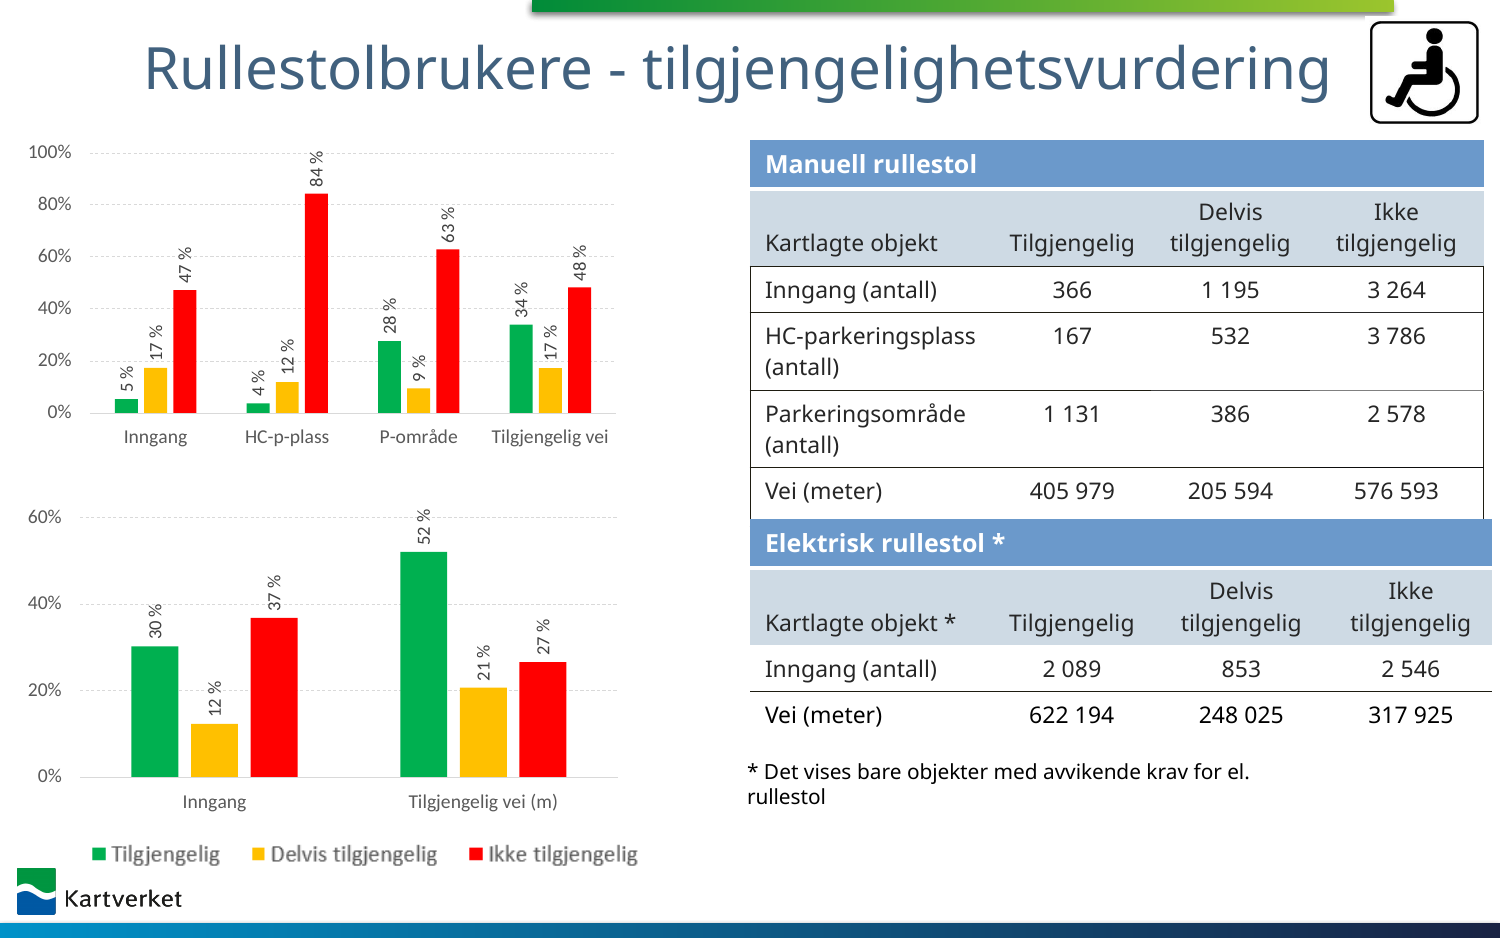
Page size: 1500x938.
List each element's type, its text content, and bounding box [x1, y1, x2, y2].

table_cell 3 264 [1310, 267, 1483, 312]
table_cell 205 594 [1151, 468, 1310, 519]
table_cell 405 979 [994, 468, 1151, 519]
picture [1365, 16, 1484, 129]
table_cell 248 025 [1153, 692, 1330, 738]
table_cell 386 [1151, 391, 1310, 467]
table_cell Kartlagte objekt [750, 191, 994, 266]
table_header Manuell rullestol [750, 140, 1484, 187]
table_cell 366 [994, 267, 1151, 312]
table_cell 167 [994, 313, 1151, 390]
table_header Elektrisk rullestol * [750, 519, 1492, 566]
table_cell 1 195 [1151, 267, 1310, 312]
text_box * Det vises bare objekter med avvikende krav for el. rullestol [732, 751, 1317, 816]
picture [20, 499, 630, 822]
table_cell 622 194 [991, 692, 1153, 738]
table_cell 532 [1151, 313, 1310, 390]
text_box Rullestolbrukere - tilgjengelighetsvurdering [39, 12, 1348, 109]
table_cell Delvis tilgjengelig [1153, 570, 1330, 645]
picture [20, 135, 629, 457]
table_cell Tilgjengelig [991, 570, 1153, 645]
picture [86, 838, 643, 870]
table_cell 1 131 [994, 391, 1151, 467]
table_cell Vei (meter) [751, 468, 994, 519]
table_cell Vei (meter) [750, 692, 991, 738]
table_cell Kartlagte objekt * [750, 570, 991, 645]
table_cell 853 [1153, 645, 1330, 691]
table_cell Inngang (antall) [751, 267, 994, 312]
table_cell 317 925 [1330, 692, 1492, 738]
table_cell 3 786 [1310, 313, 1483, 390]
table_cell 576 593 [1310, 468, 1483, 519]
table_cell Parkeringsområde (antall) [751, 391, 994, 467]
table_cell Ikke tilgjengelig [1330, 570, 1492, 645]
table_cell 2 546 [1330, 645, 1492, 691]
table_cell Tilgjengelig [994, 191, 1151, 266]
table_cell Inngang (antall) [750, 645, 991, 691]
table_cell Ikke tilgjengelig [1310, 191, 1484, 266]
table_cell Delvis tilgjengelig [1151, 191, 1310, 266]
table_cell 2 578 [1310, 391, 1483, 467]
table_cell HC-parkeringsplass (antall) [751, 313, 994, 390]
table_cell 2 089 [991, 645, 1153, 691]
